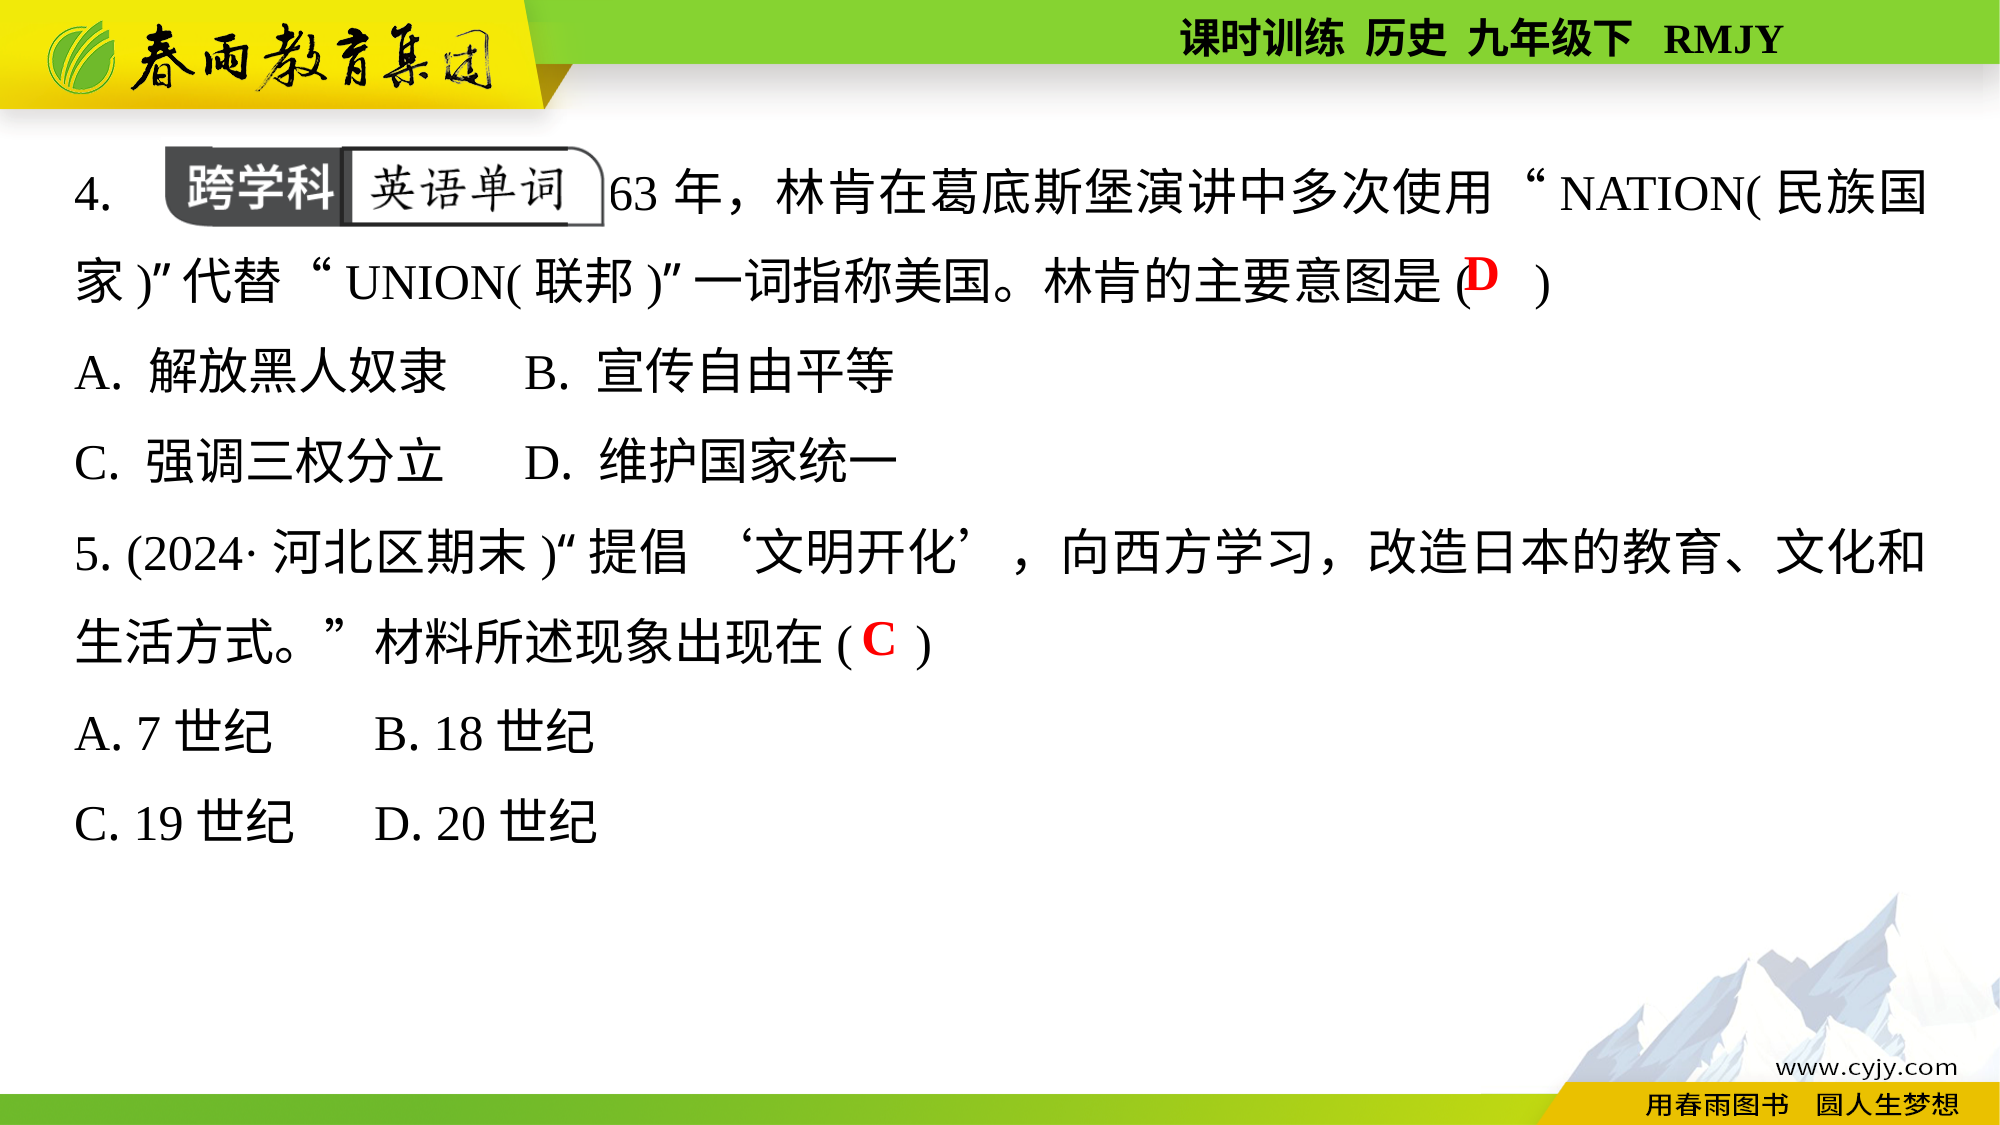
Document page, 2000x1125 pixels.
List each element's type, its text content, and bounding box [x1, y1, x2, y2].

text_box C [846, 597, 913, 673]
text_box D [1449, 232, 1515, 308]
picture [0, 0, 2000, 1125]
list 4. 1863年，林肯在葛底斯堡演讲中多次使用“NATION(民族国家)”代替“UNION(联邦)”一词指称美国。林肯的主要意图是( ) A. 解放黑人奴隶 B. 宣传自由平等 C. 强调三权分立 D. 维护国家统一 5. (2024·河北区期末)“提倡 ‘文明开化’，向西方学习，改造日本的教育、文化和生活方式。”材料所述现象出现在( ) A. 7世纪 B. 18世纪 C. 19世纪 D. 20世纪 [59, 122, 1944, 865]
